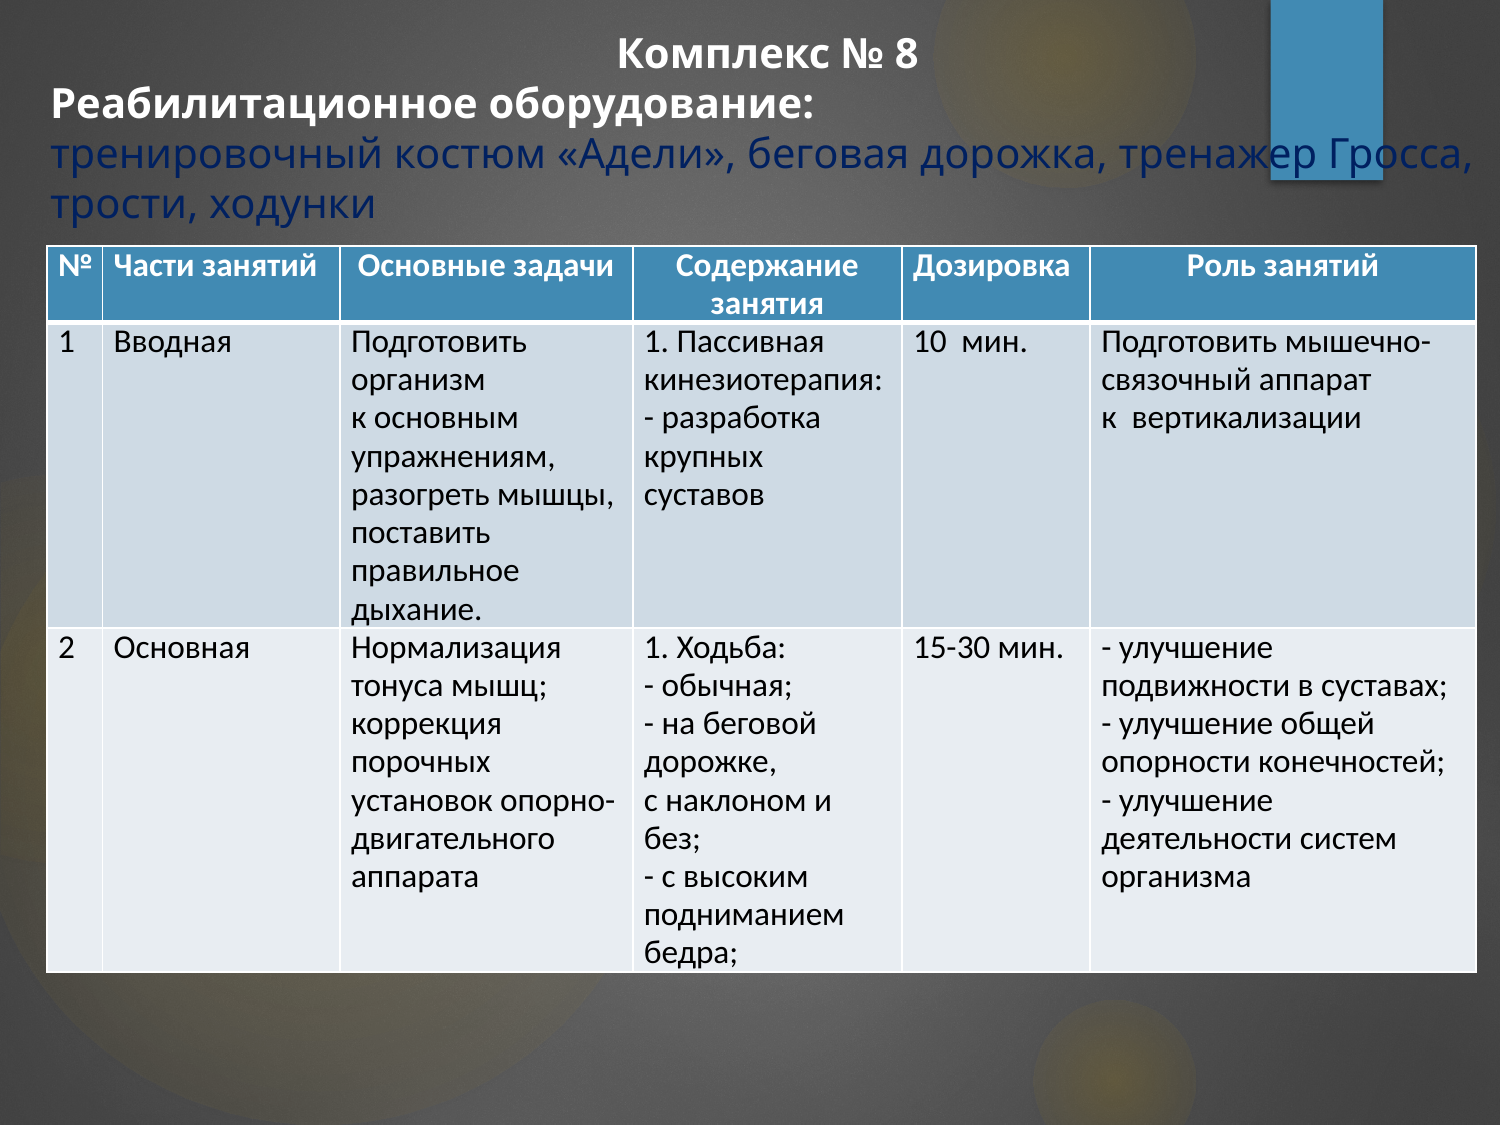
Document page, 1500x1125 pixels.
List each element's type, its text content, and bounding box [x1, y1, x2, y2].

table_cell Вводная [103, 325, 339, 627]
table_header Роль занятий [1091, 247, 1475, 320]
table_header Дозировка [903, 247, 1089, 320]
table_cell Подготовить мышечно-связочный аппарат к вертикализации [1091, 325, 1475, 627]
table_cell 1 [48, 325, 102, 627]
table_cell Подготовить организм к основным упражнениям, разогреть мышцы, поставить правильное дыхание. [341, 325, 632, 627]
table_header № [48, 247, 102, 320]
table_cell 2 [48, 629, 102, 971]
text_box Комплекс № 8 Реабилитационное оборудование: тренировочный костюм «Адели», беговая дорожка, тренажер Гросса, трости, ходунки [35, 128, 1500, 235]
table_cell Основная [103, 629, 339, 971]
table_header Части занятий [103, 247, 339, 320]
table_cell 10 мин. [903, 325, 1089, 627]
table_cell 1. Пассивная кинезиотерапия: - разработка крупных суставов [634, 325, 901, 627]
table_cell 15-30 мин. [903, 629, 1089, 971]
table_cell Нормализация тонуса мышц; коррекция порочных установок опорно-двигательного аппарата [341, 629, 632, 971]
table_cell - улучшение подвижности в суставах; - улучшение общей опорности конечностей; - улучшение деятельности систем организма [1091, 629, 1475, 971]
table_cell 1. Ходьба: - обычная; - на беговой дорожке, с наклоном и без; - с высоким подниманием бедра; [634, 629, 901, 971]
table_header Содержание занятия [634, 247, 901, 320]
table_header Основные задачи [341, 247, 632, 320]
